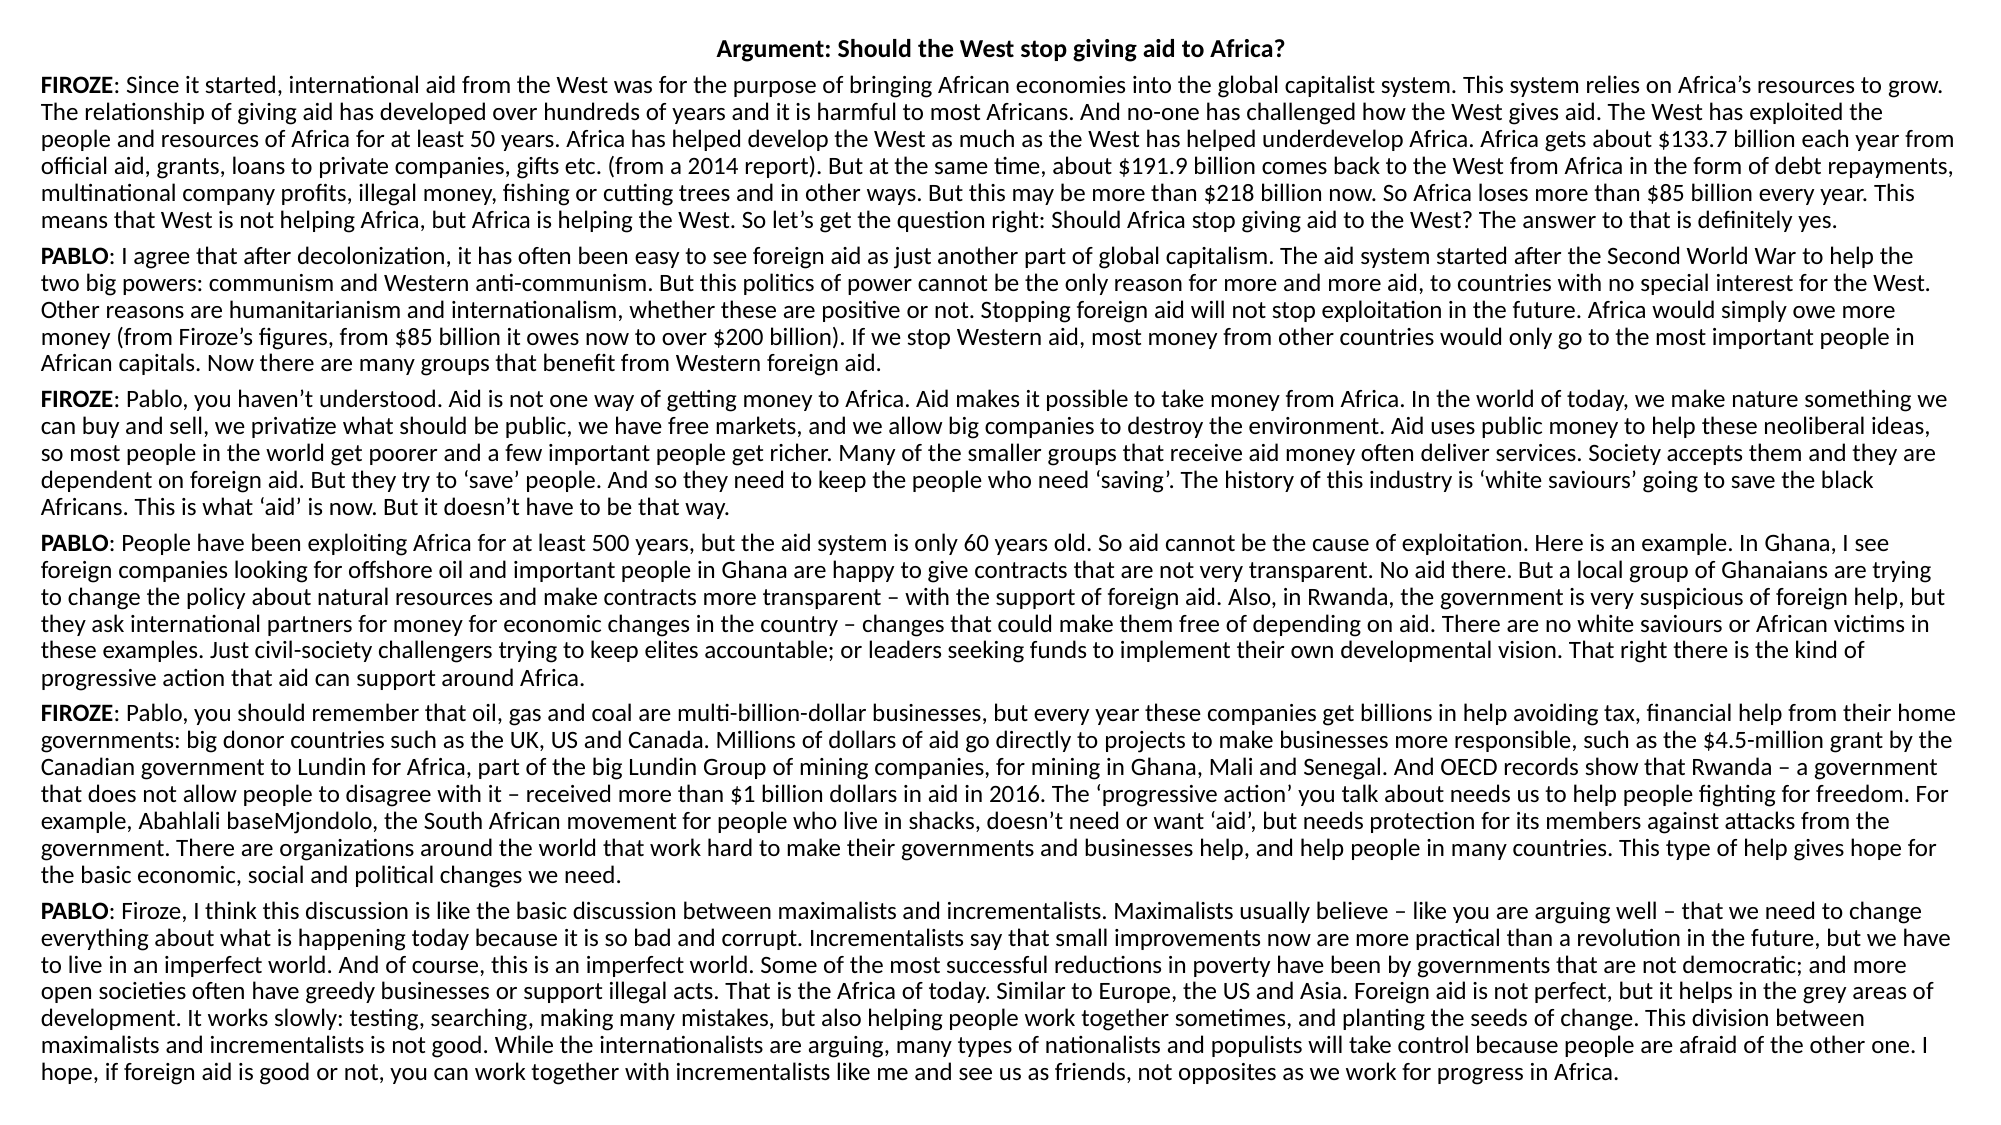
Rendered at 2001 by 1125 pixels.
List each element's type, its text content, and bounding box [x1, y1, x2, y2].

list Argument: Should the West stop giving aid to Africa? FIROZE: Since it started, international aid from the West was for the purpose of bringing African economies into the global capitalist system. This system relies on Africa’s resources to grow. The relationship of giving aid has developed over hundreds of years and it is harmful to most Africans. And no-one has challenged how the West gives aid. The West has exploited the people and resources of Africa for at least 50 years. Africa has helped develop the West as much as the West has helped underdevelop Africa. Africa gets about $133.7 billion each year from official aid, grants, loans to private companies, gifts etc. (from a 2014 report). But at the same time, about $191.9 billion comes back to the West from Africa in the form of debt repayments, multinational company profits, illegal money, fishing or cutting trees and in other ways. But this may be more than $218 billion now. So Africa loses more than $85 billion every year. This means that West is not helping Africa, but Africa is helping the West. So let’s get the question right: Should Africa stop giving aid to the West? The answer to that is definitely yes. PABLO: I agree that after decolonization, it has often been easy to see foreign aid as just another part of global capitalism. The aid system started after the Second World War to help the two big powers: communism and Western anti-communism. But this politics of power cannot be the only reason for more and more aid, to countries with no special interest for the West. Other reasons are humanitarianism and internationalism, whether these are positive or not. Stopping foreign aid will not stop exploitation in the future. Africa would simply owe more money (from Firoze’s figures, from $85 billion it owes now to over $200 billion). If we stop Western aid, most money from other countries would only go to the most important people in African capitals. Now there are many groups that benefit from Western foreign aid. FIROZE: Pablo, you haven’t understood. Aid is not one way of getting money to Africa. Aid makes it possible to take money from Africa. In the world of today, we make nature something we can buy and sell, we privatize what should be public, we have free markets, and we allow big companies to destroy the environment. Aid uses public money to help these neoliberal ideas, so most people in the world get poorer and a few important people get richer. Many of the smaller groups that receive aid money often deliver services. Society accepts them and they are dependent on foreign aid. But they try to ‘save’ people. And so they need to keep the people who need ‘saving’. The history of this industry is ‘white saviours’ going to save the black Africans. This is what ‘aid’ is now. But it doesn’t have to be that way. PABLO: People have been exploiting Africa for at least 500 years, but the aid system is only 60 years old. So aid cannot be the cause of exploitation. Here is an example. In Ghana, I see foreign companies looking for offshore oil and important people in Ghana are happy to give contracts that are not very transparent. No aid there. But a local group of Ghanaians are trying to change the policy about natural resources and make contracts more transparent – with the support of foreign aid. Also, in Rwanda, the government is very suspicious of foreign help, but they ask international partners for money for economic changes in the country – changes that could make them free of depending on aid. There are no white saviours or African victims in these examples. Just civil-society challengers trying to keep elites accountable; or leaders seeking funds to implement their own developmental vision. That right there is the kind of progressive action that aid can support around Africa. FIROZE: Pablo, you should remember that oil, gas and coal are multi-billion-dollar businesses, but every year these companies get billions in help avoiding tax, financial help from their home governments: big donor countries such as the UK, US and Canada. Millions of dollars of aid go directly to projects to make businesses more responsible, such as the $4.5-million grant by the Canadian government to Lundin for Africa, part of the big Lundin Group of mining companies, for mining in Ghana, Mali and Senegal. And OECD records show that Rwanda – a government that does not allow people to disagree with it – received more than $1 billion dollars in aid in 2016. The ‘progressive action’ you talk about needs us to help people fighting for freedom. For example, Abahlali baseMjondolo, the South African movement for people who live in shacks, doesn’t need or want ‘aid’, but needs protection for its members against attacks from the government. There are organizations around the world that work hard to make their governments and businesses help, and help people in many countries. This type of help gives hope for the basic economic, social and political changes we need. PABLO: Firoze, I think this discussion is like the basic discussion between maximalists and incrementalists. Maximalists usually believe – like you are arguing well – that we need to change everything about what is happening today because it is so bad and corrupt. Incrementalists say that small improvements now are more practical than a revolution in the future, but we have to live in an imperfect world. And of course, this is an imperfect world. Some of the most successful reductions in poverty have been by governments that are not democratic; and more open societies often have greedy businesses or support illegal acts. That is the Africa of today. Similar to Europe, the US and Asia. Foreign aid is not perfect, but it helps in the grey areas of development. It works slowly: testing, searching, making many mistakes, but also helping people work together sometimes, and planting the seeds of change. This division between maximalists and incrementalists is not good. While the internationalists are arguing, many types of nationalists and populists will take control because people are afraid of the other one. I hope, if foreign aid is good or not, you can work together with incrementalists like me and see us as friends, not opposites as we work for progress in Africa. [25, 27, 1978, 1106]
